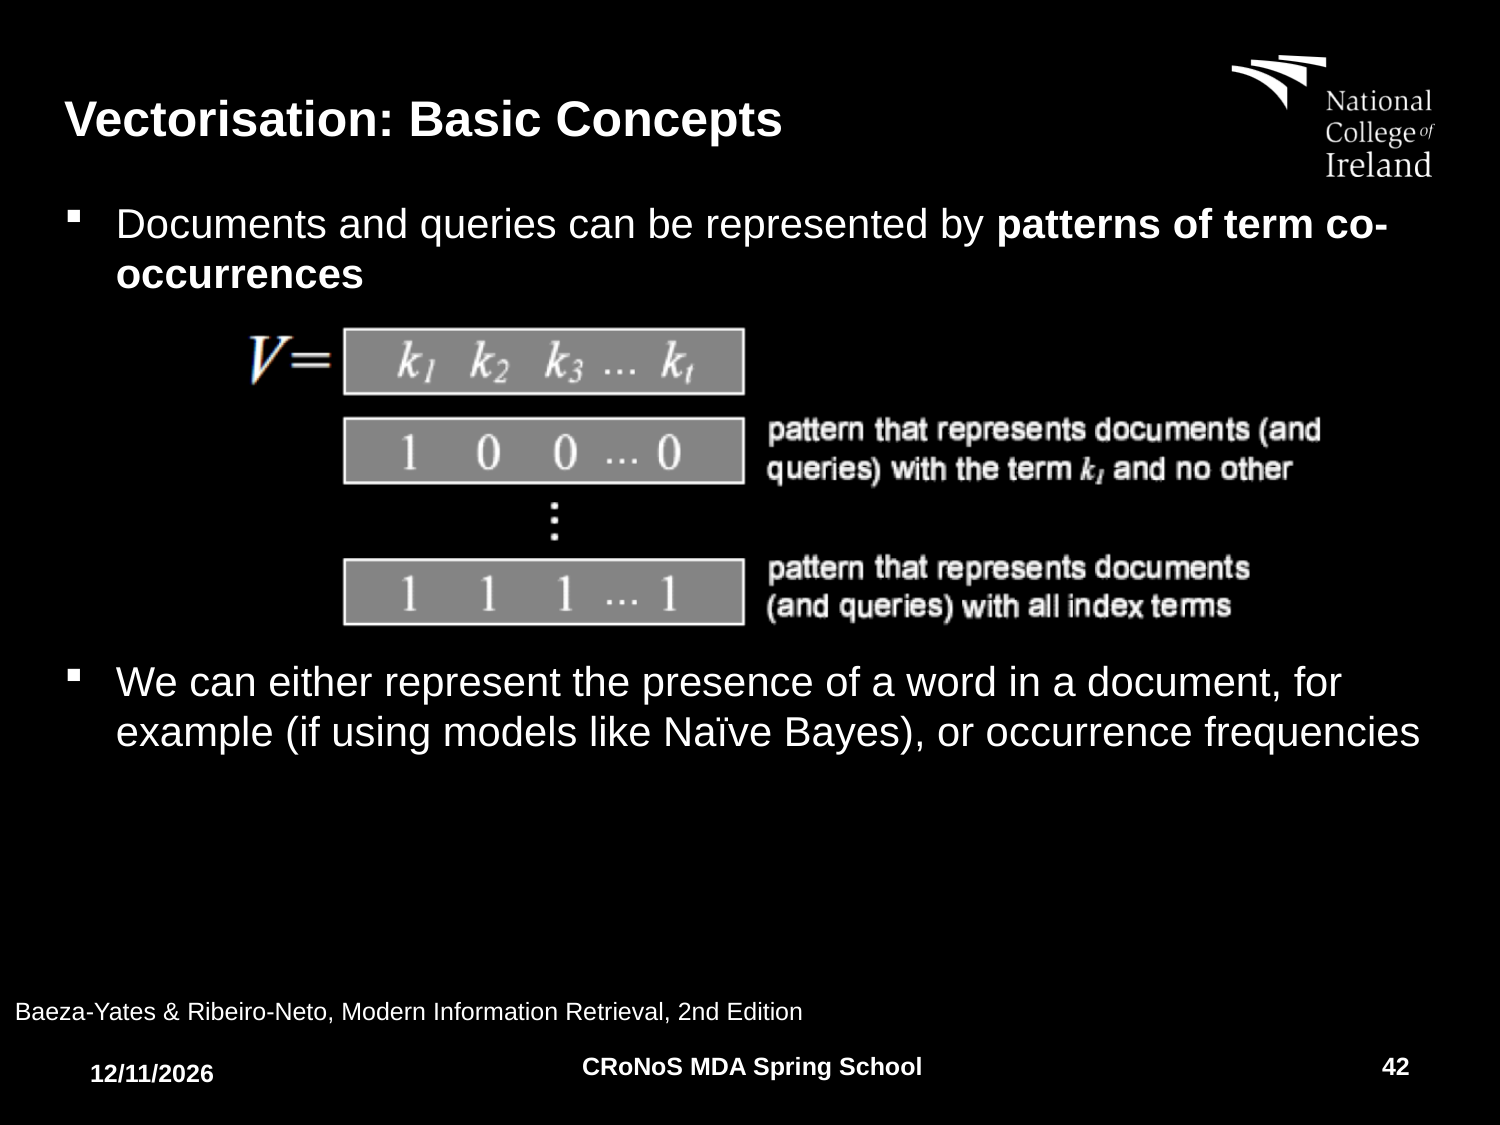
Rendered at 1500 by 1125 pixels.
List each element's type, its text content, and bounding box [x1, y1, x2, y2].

slide_number 42 [1074, 1042, 1425, 1103]
list Documents and queries can be represented by patterns of term co-occurrences We can either represent the presence of a word in a document, for example (if using models like Naïve Bayes), or occurrence frequencies [64, 196, 1436, 1000]
picture [1231, 54, 1436, 178]
text_box Baeza-Yates & Ribeiro-Neto, Modern Information Retrieval, 2nd Edition [0, 987, 1341, 1033]
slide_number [75, 1042, 425, 1103]
footer CRoNoS MDA Spring School [458, 1042, 1047, 1103]
picture [190, 298, 1374, 658]
title Vectorisation: Basic Concepts [63, 54, 1199, 148]
